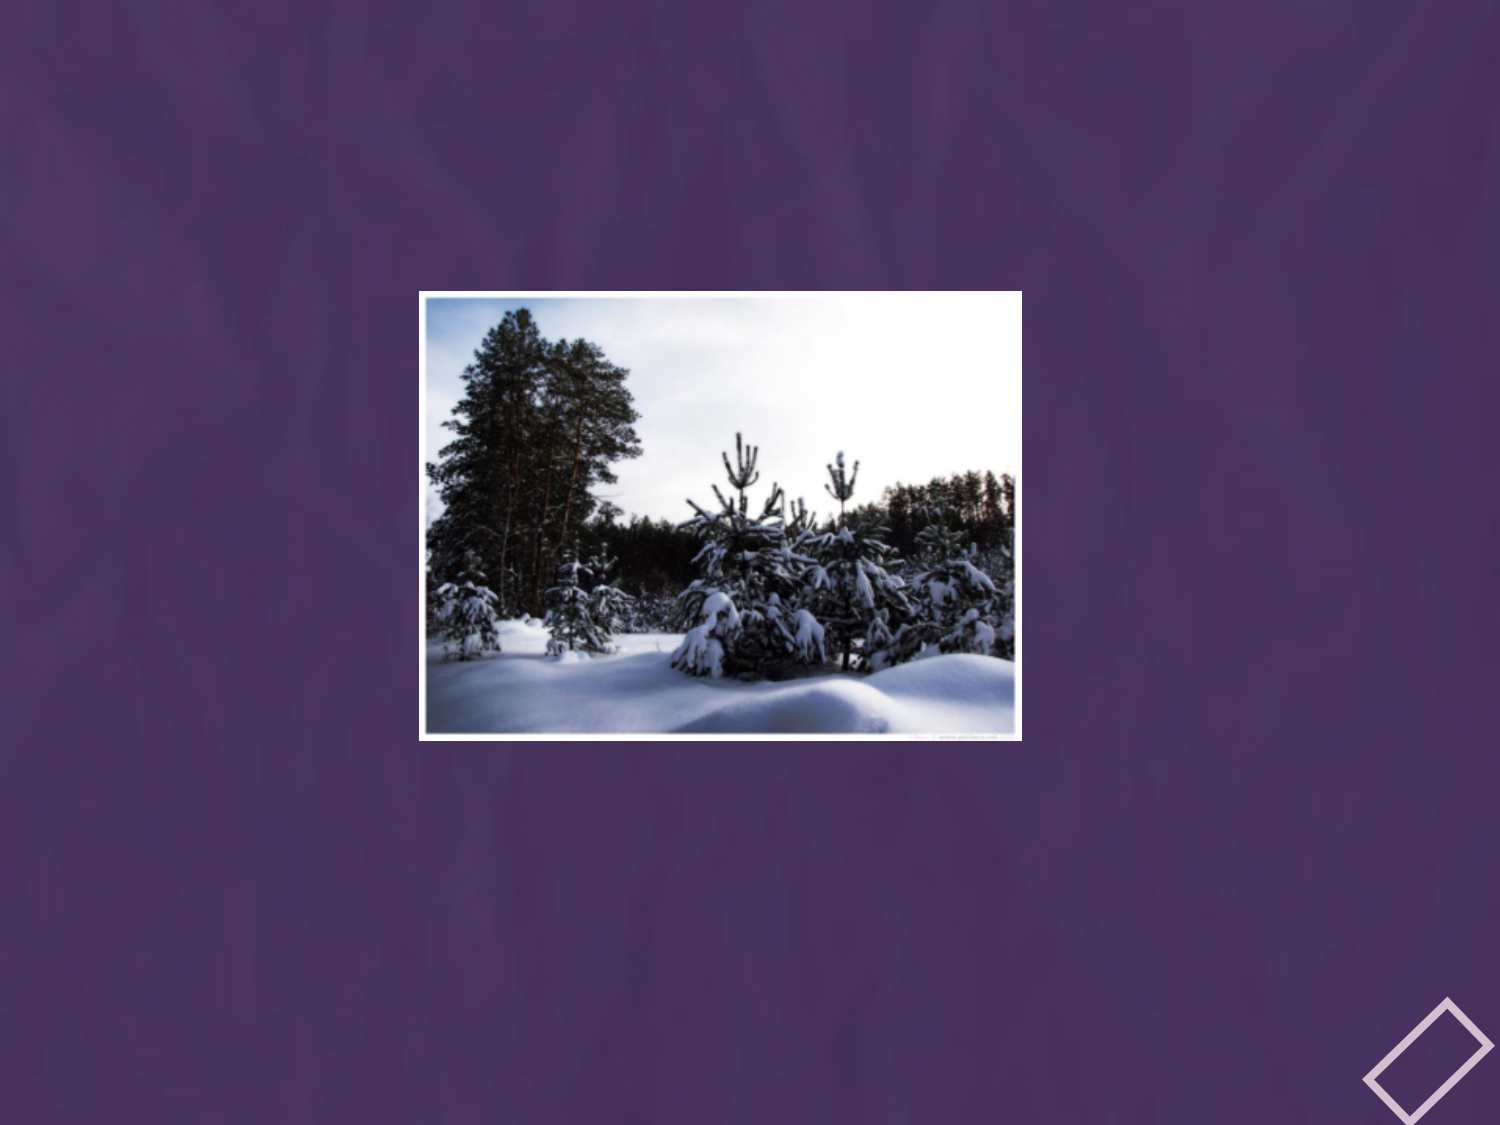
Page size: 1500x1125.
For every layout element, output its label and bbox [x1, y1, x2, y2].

picture [418, 291, 1023, 742]
